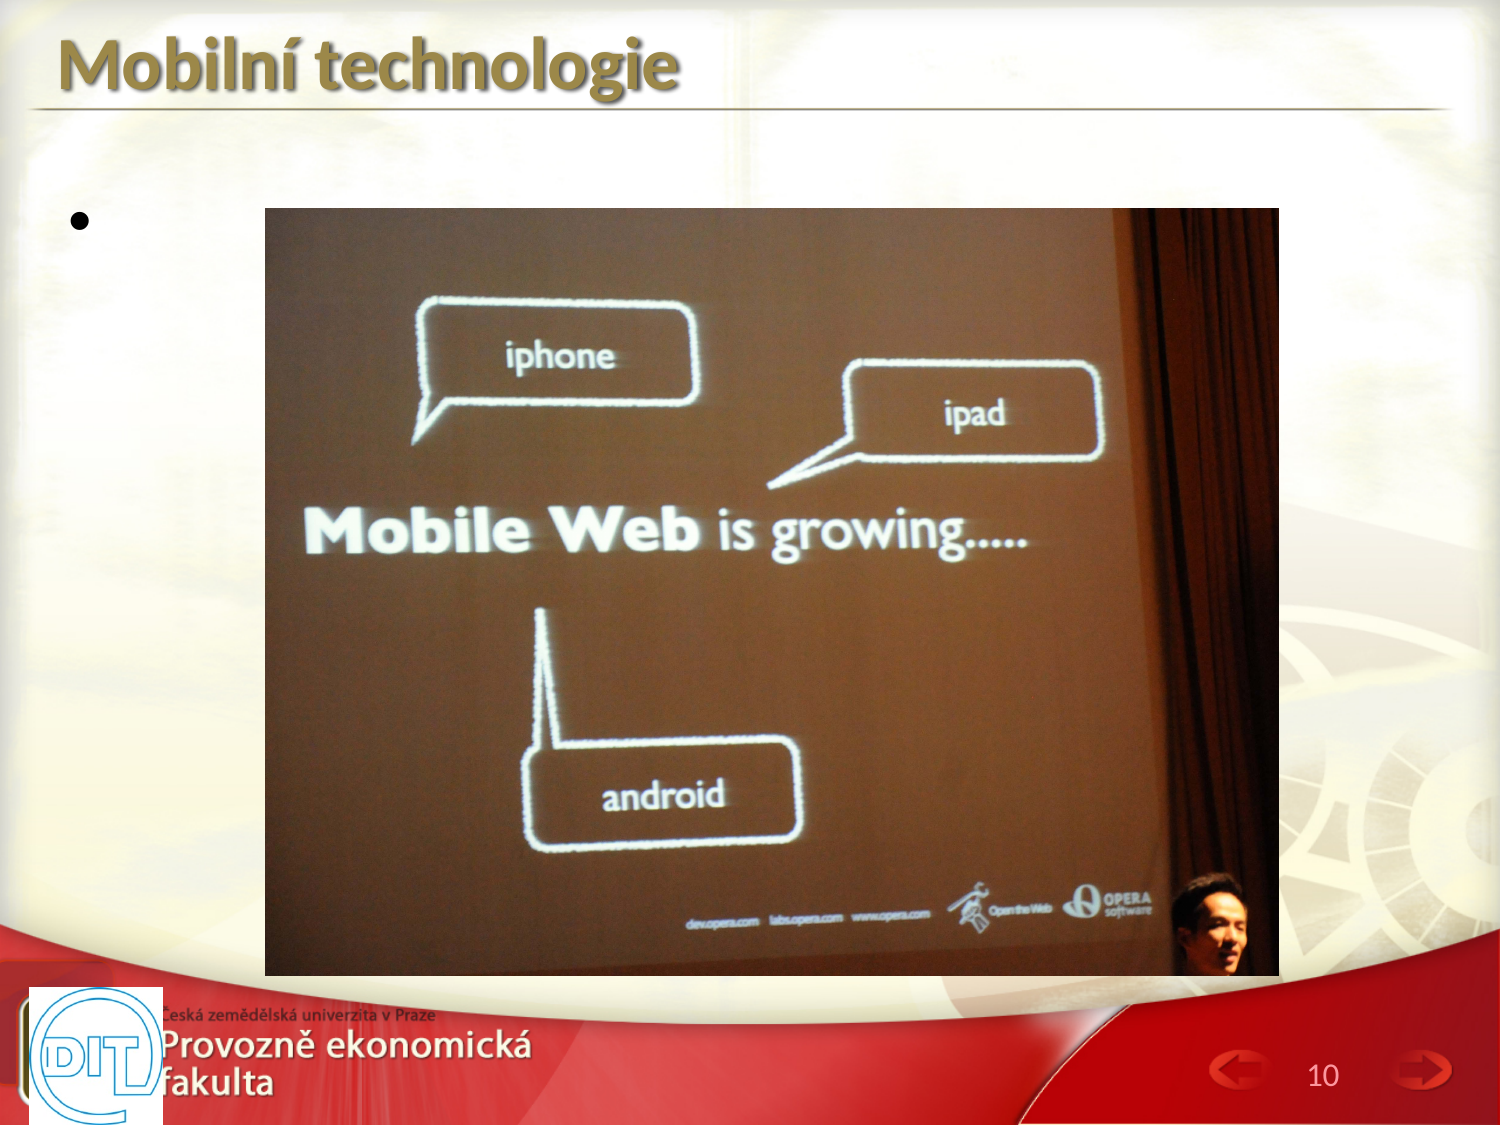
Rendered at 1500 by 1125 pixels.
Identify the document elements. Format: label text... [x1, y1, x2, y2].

title Mobilní technologie [41, 7, 1424, 114]
picture [0, 0, 1500, 1125]
list [53, 172, 1412, 882]
